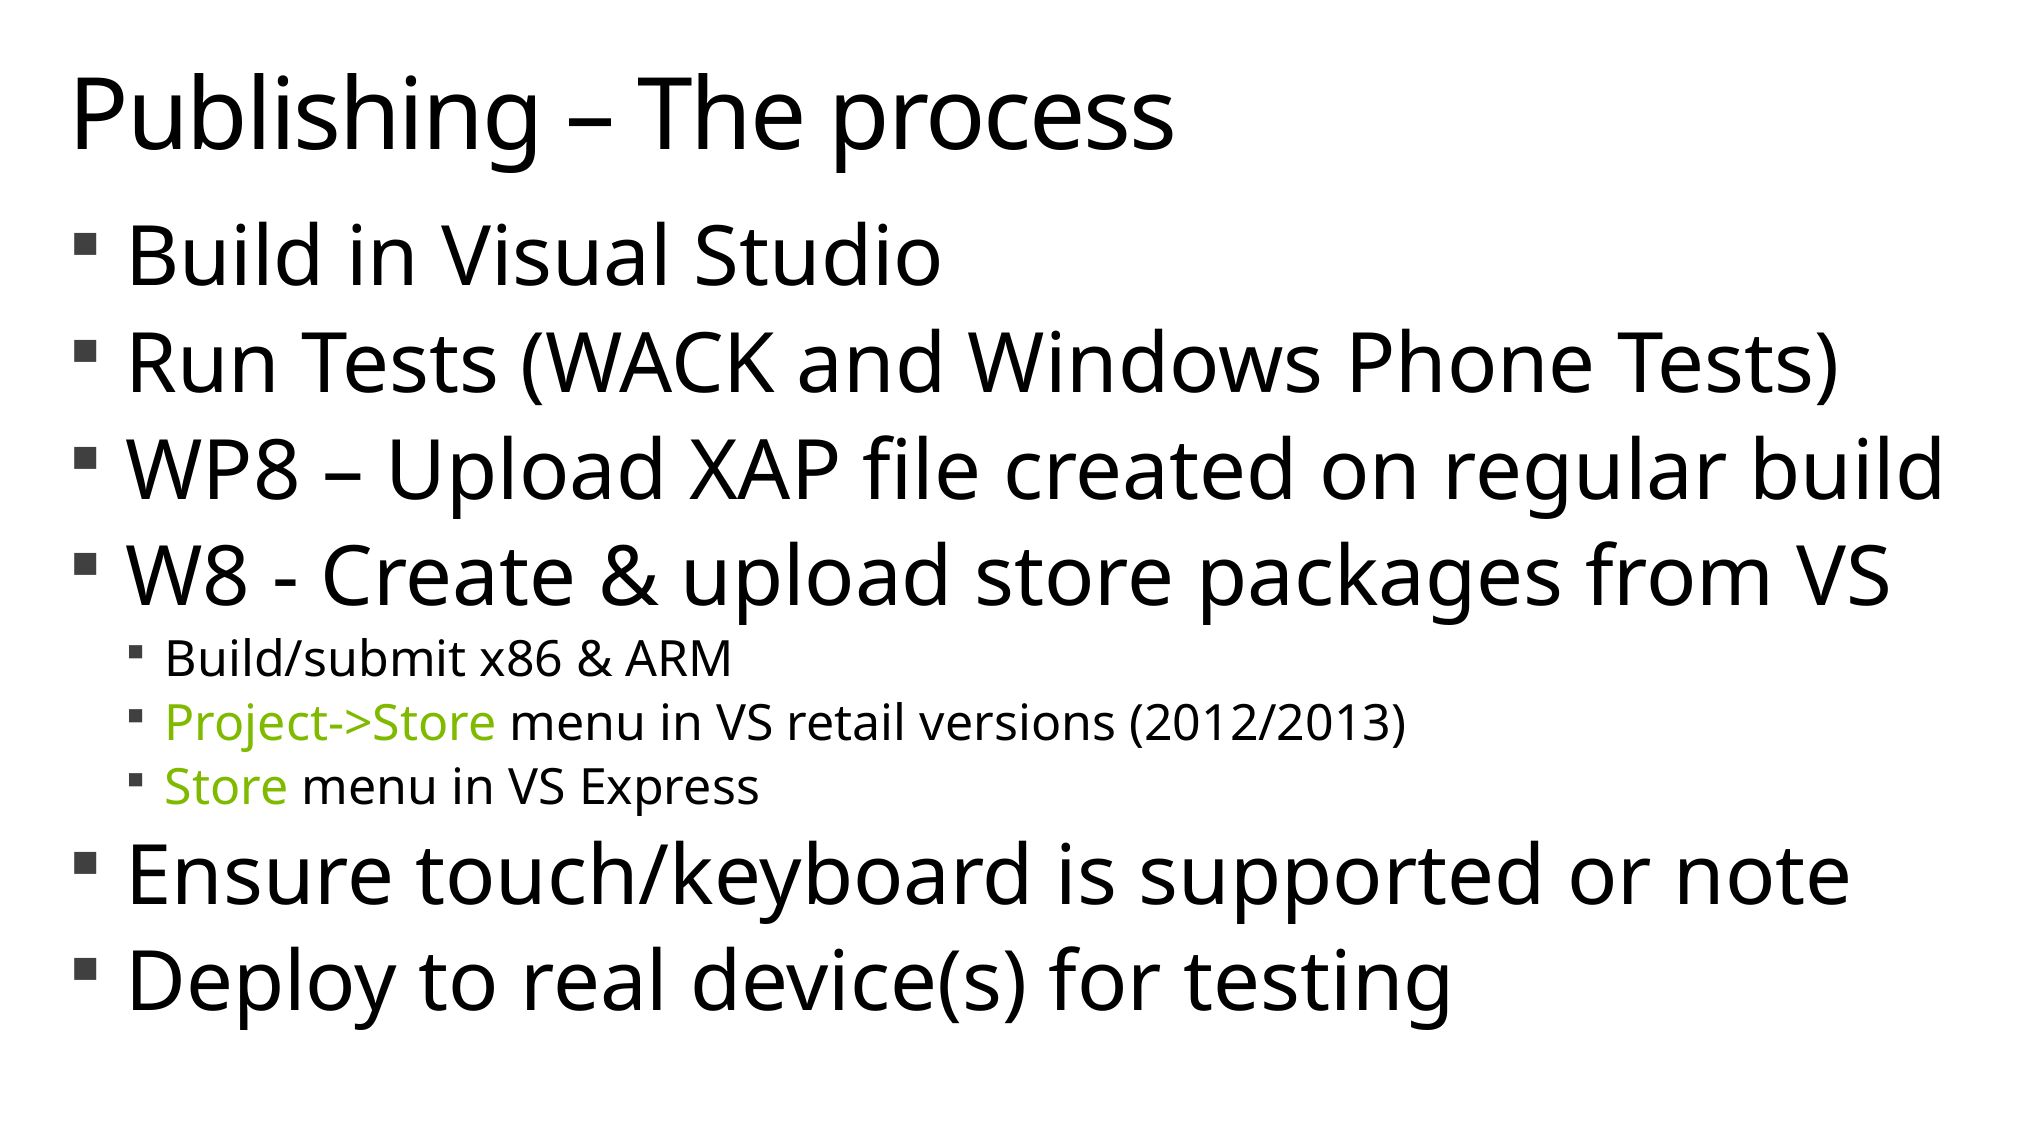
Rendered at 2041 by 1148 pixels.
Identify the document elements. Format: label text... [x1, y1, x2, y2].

title Publishing – The process [45, 48, 1996, 199]
list Build in Visual Studio Run Tests (WACK and Windows Phone Tests) WP8 – Upload XAP file created on regular build W8 - Create & upload store packages from VS Build/submit x86 & ARM Project->Store menu in VS retail versions (2012/2013) Store menu in VS Express Ensure touch/keyboard is supported or note Deploy to real device(s) for testing [45, 199, 1996, 1076]
